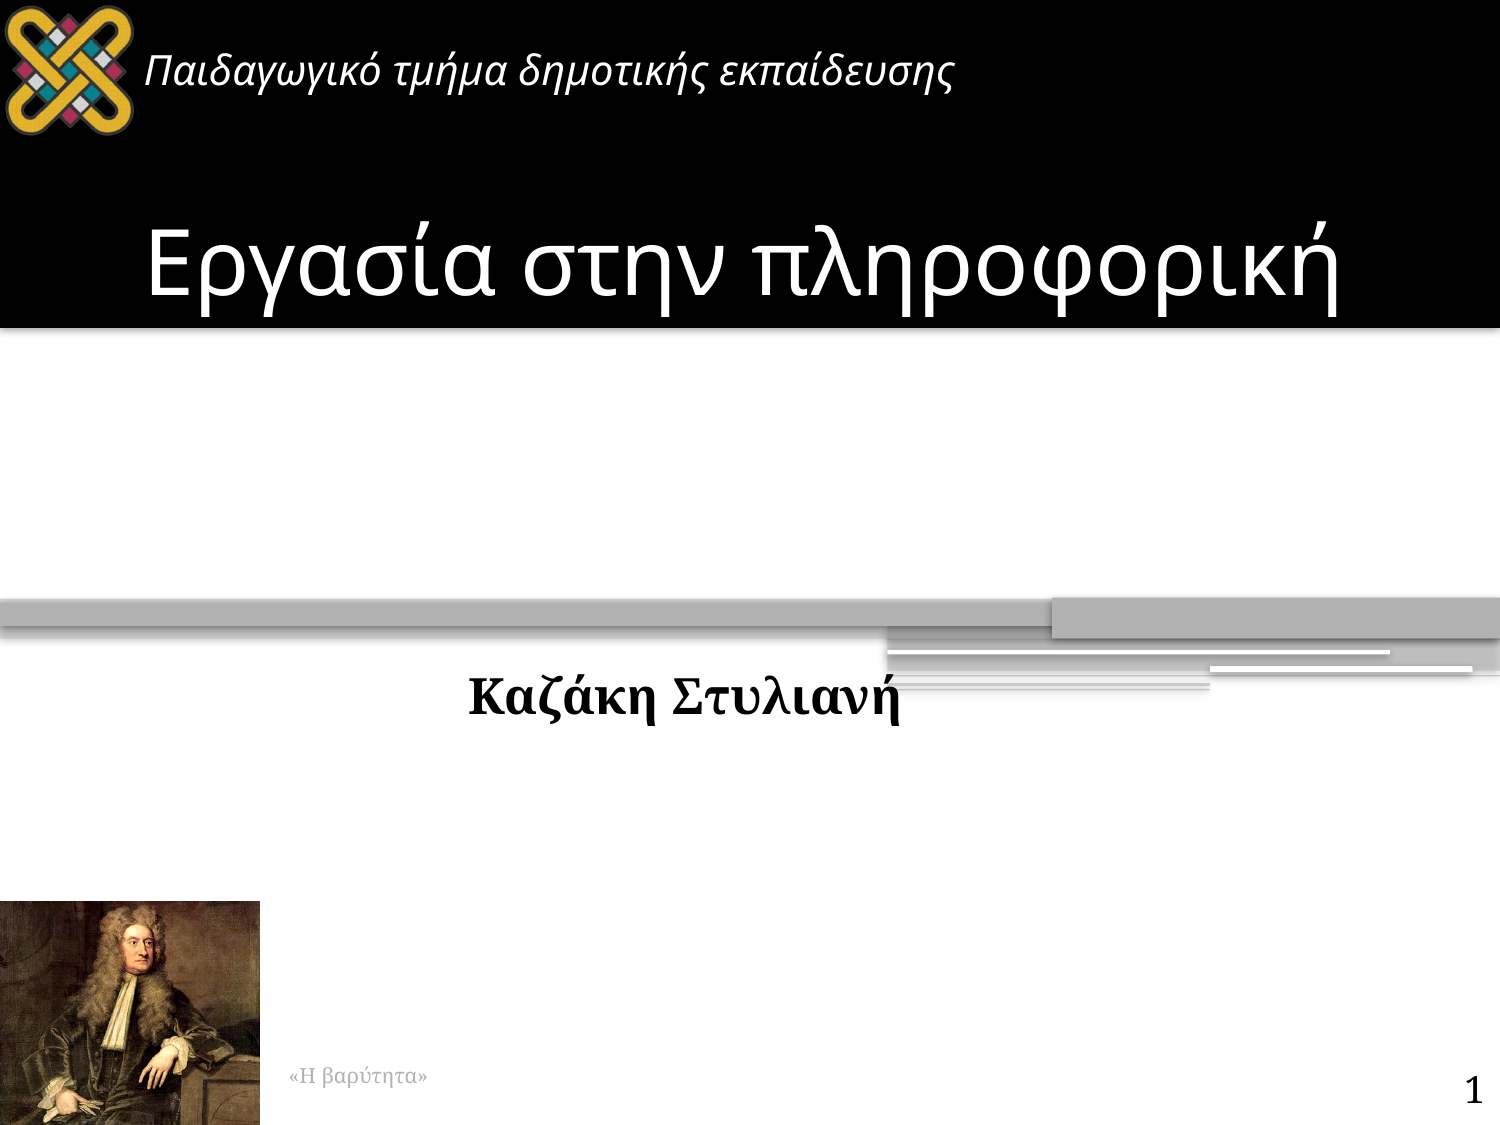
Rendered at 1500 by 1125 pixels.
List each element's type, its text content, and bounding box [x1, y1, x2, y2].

slide_number 1 [1377, 1065, 1500, 1125]
picture [0, 901, 261, 1125]
subtitle Καζάκη Στυλιανή [442, 656, 1256, 945]
title Παιδαγωγικό τμήμα δημοτικής εκπαίδευσης Εργασία στην πληροφορική [128, 0, 1404, 322]
footer «Η βαρύτητα» [265, 1055, 443, 1125]
picture [0, 0, 138, 138]
